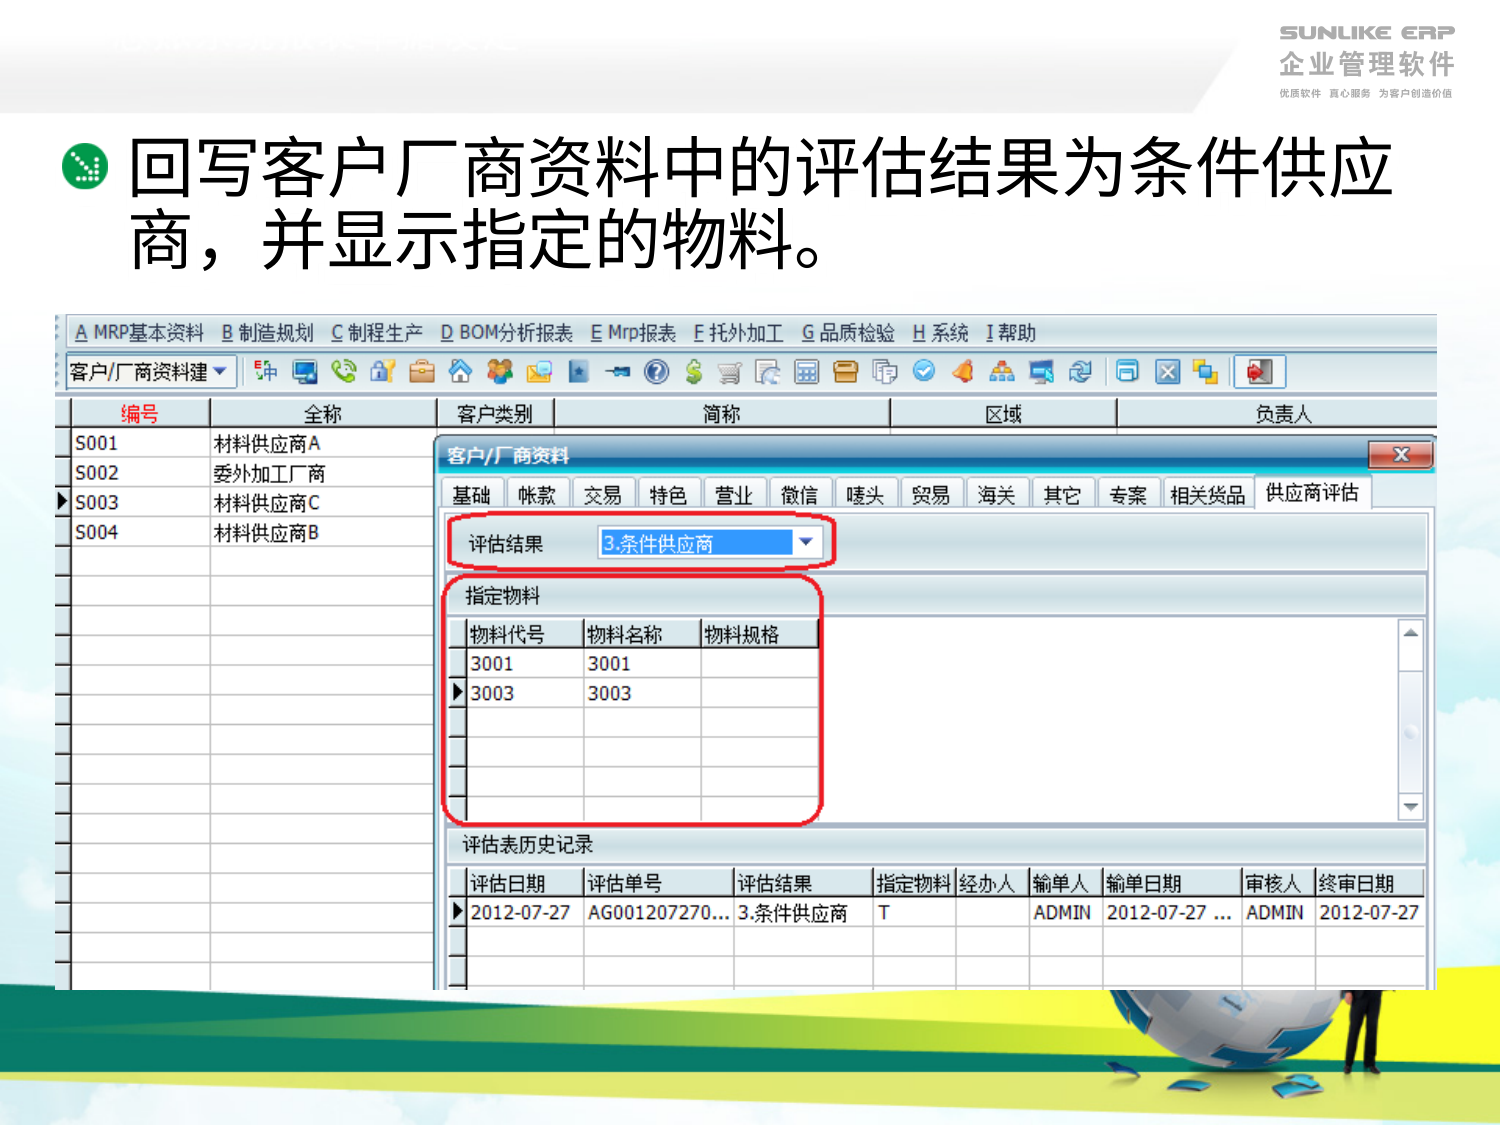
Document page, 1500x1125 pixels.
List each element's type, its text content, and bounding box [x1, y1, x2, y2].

list 回写客户厂商资料中的评估结果为条件供应商，并显示指定的物料。 [59, 135, 1444, 315]
picture [0, 0, 1500, 1125]
